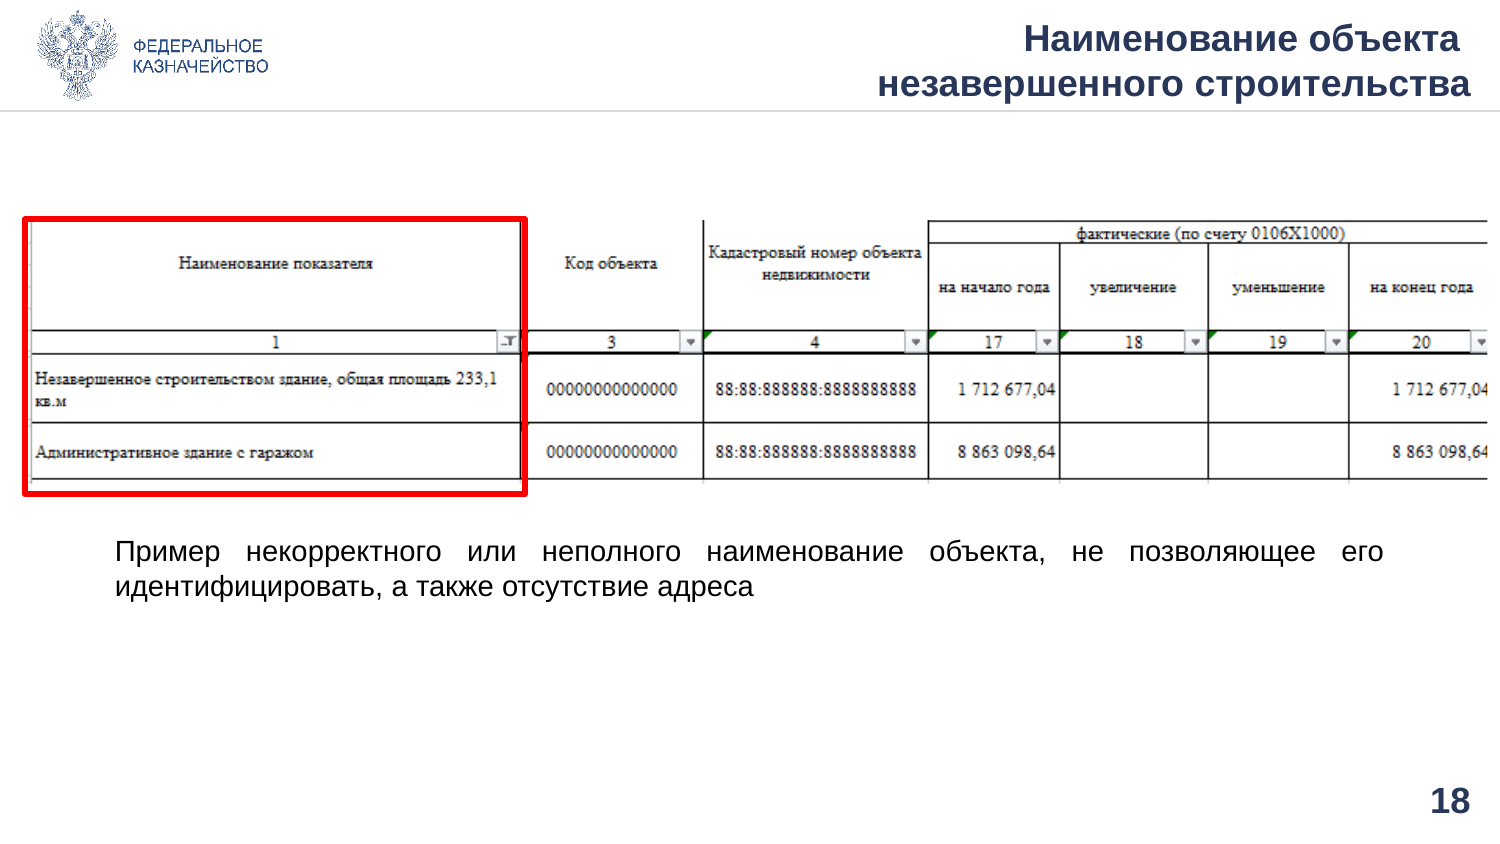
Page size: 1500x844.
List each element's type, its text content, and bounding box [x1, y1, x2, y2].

picture [37, 10, 268, 101]
picture [24, 220, 1488, 484]
text_box Наименование объекта незавершенного строительства [507, 14, 1471, 105]
text_box Пример некорректного или неполного наименование объекта, не позволяющее его идентифицировать, а также отсутствие адреса [99, 525, 1400, 610]
slide_number 17 [1125, 776, 1471, 822]
text_box [23, 491, 527, 496]
